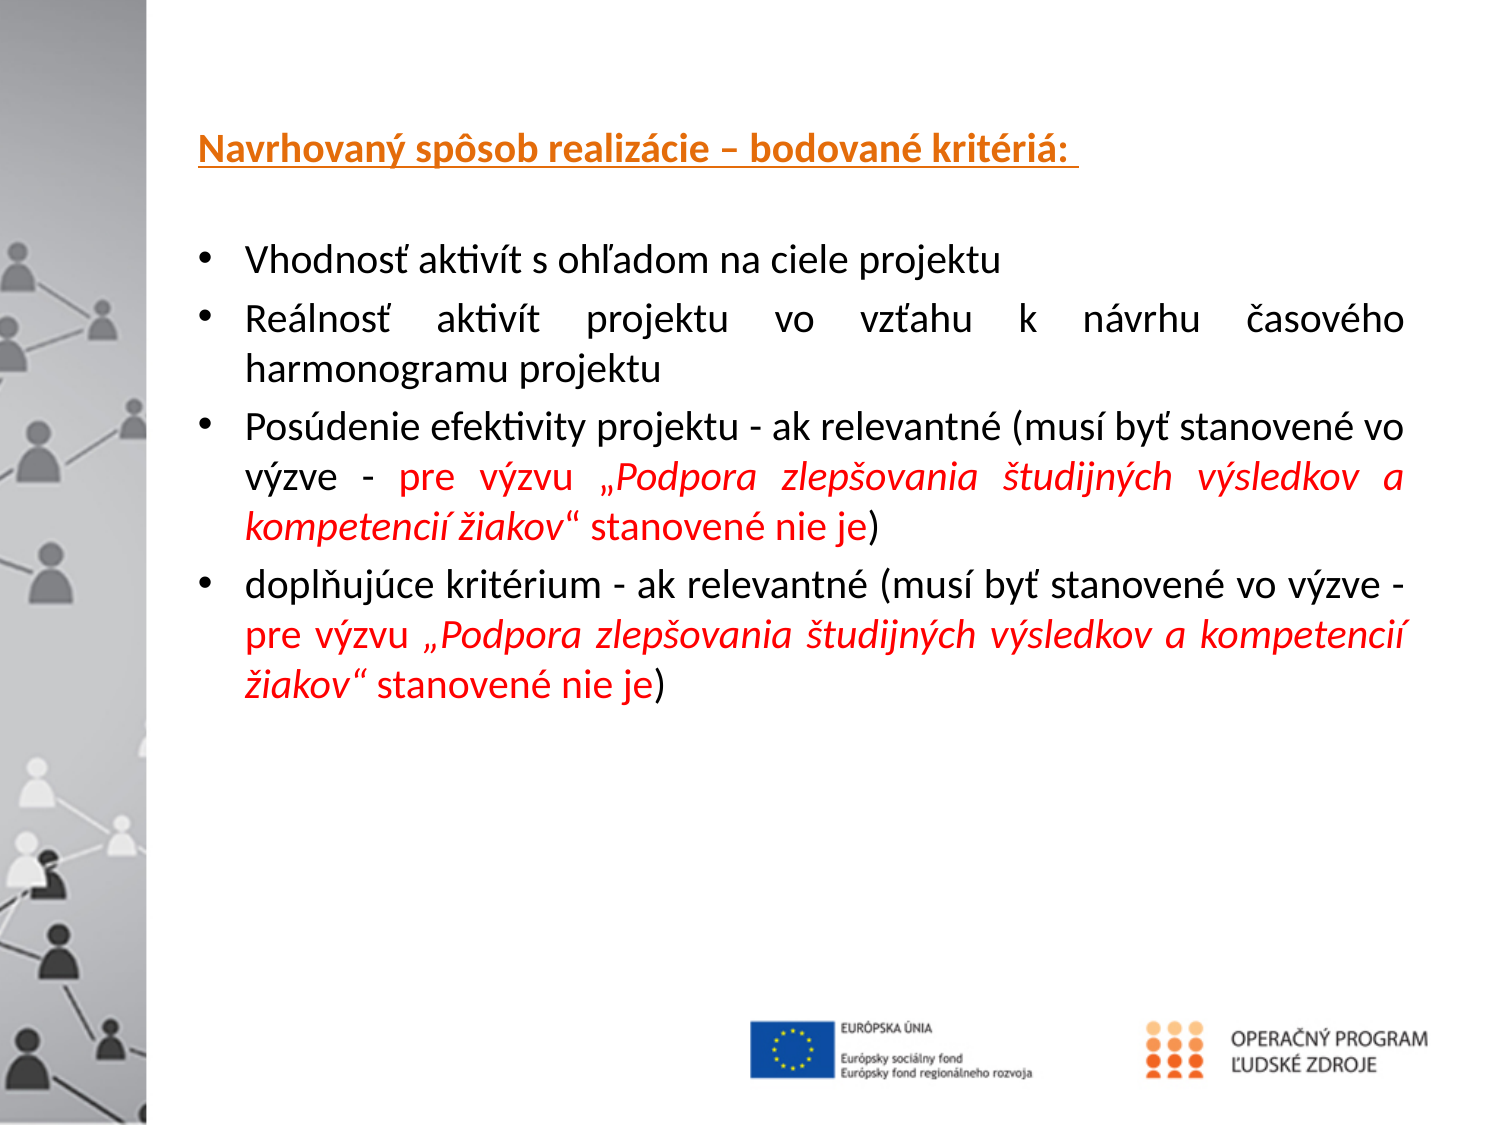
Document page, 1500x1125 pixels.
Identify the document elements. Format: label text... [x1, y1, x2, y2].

picture [0, 0, 1500, 1125]
list Navrhovaný spôsob realizácie – bodované kritériá: Vhodnosť aktivít s ohľadom na ciele projektu Reálnosť aktivít projektu vo vzťahu k návrhu časového harmonogramu projektu Posúdenie efektivity projektu - ak relevantné (musí byť stanovené vo výzve - pre výzvu „Podpora zlepšovania študijných výsledkov a kompetencií žiakov“ stanovené nie je) doplňujúce kritérium - ak relevantné (musí byť stanovené vo výzve - pre výzvu „Podpora zlepšovania študijných výsledkov a kompetencií žiakov“ stanovené nie je) [182, 113, 1421, 988]
